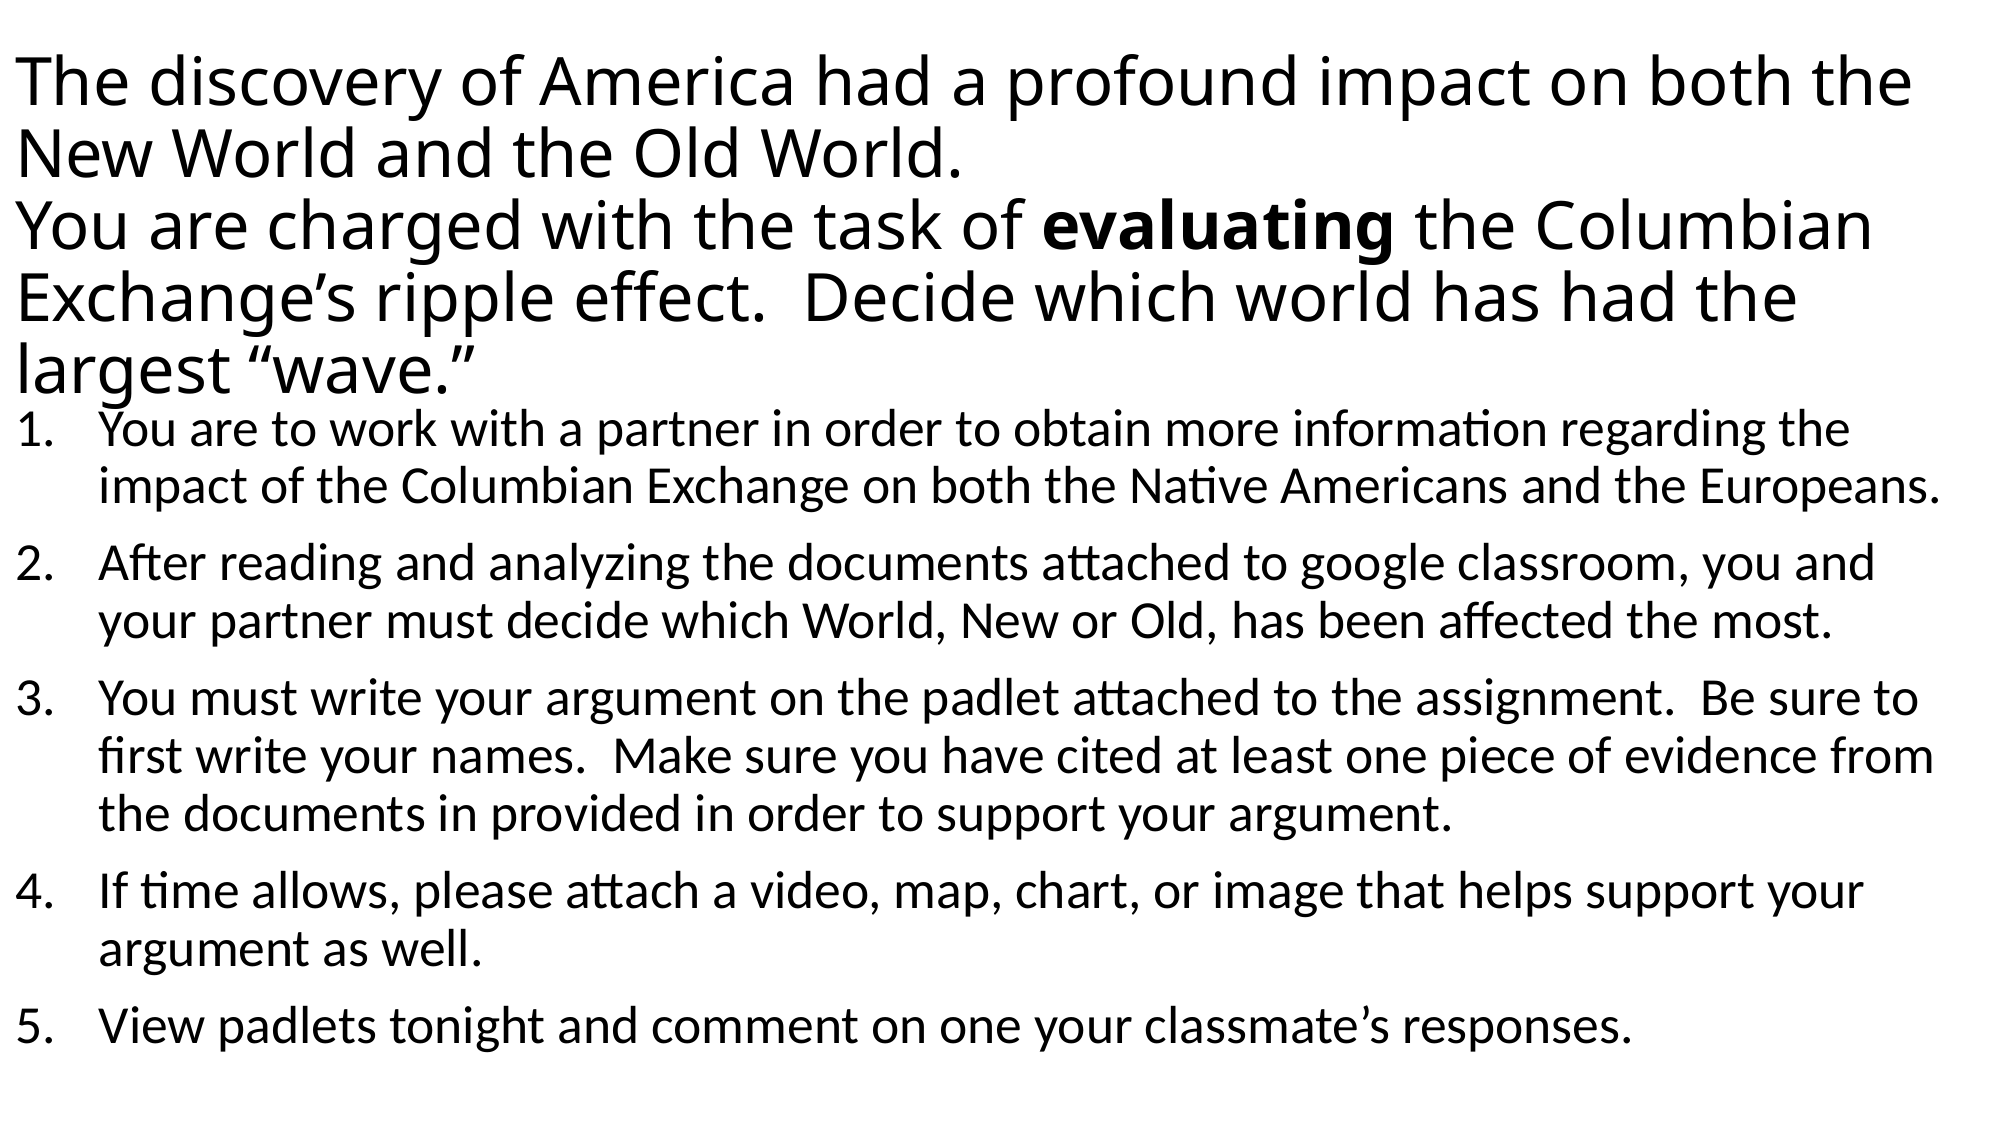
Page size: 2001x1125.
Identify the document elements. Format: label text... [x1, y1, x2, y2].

title The discovery of America had a profound impact on both the New World and the Old World. You are charged with the task of evaluating the Columbian Exchange’s ripple effect. Decide which world has had the largest “wave.” [0, 119, 1982, 337]
list You are to work with a partner in order to obtain more information regarding the impact of the Columbian Exchange on both the Native Americans and the Europeans. After reading and analyzing the documents attached to google classroom, you and your partner must decide which World, New or Old, has been affected the most. You must write your argument on the padlet attached to the assignment. Be sure to first write your names. Make sure you have cited at least one piece of evidence from the documents in provided in order to support your argument. If time allows, please attach a video, map, chart, or image that helps support your argument as well. View padlets tonight and comment on one your classmate’s responses. [0, 392, 2000, 1107]
